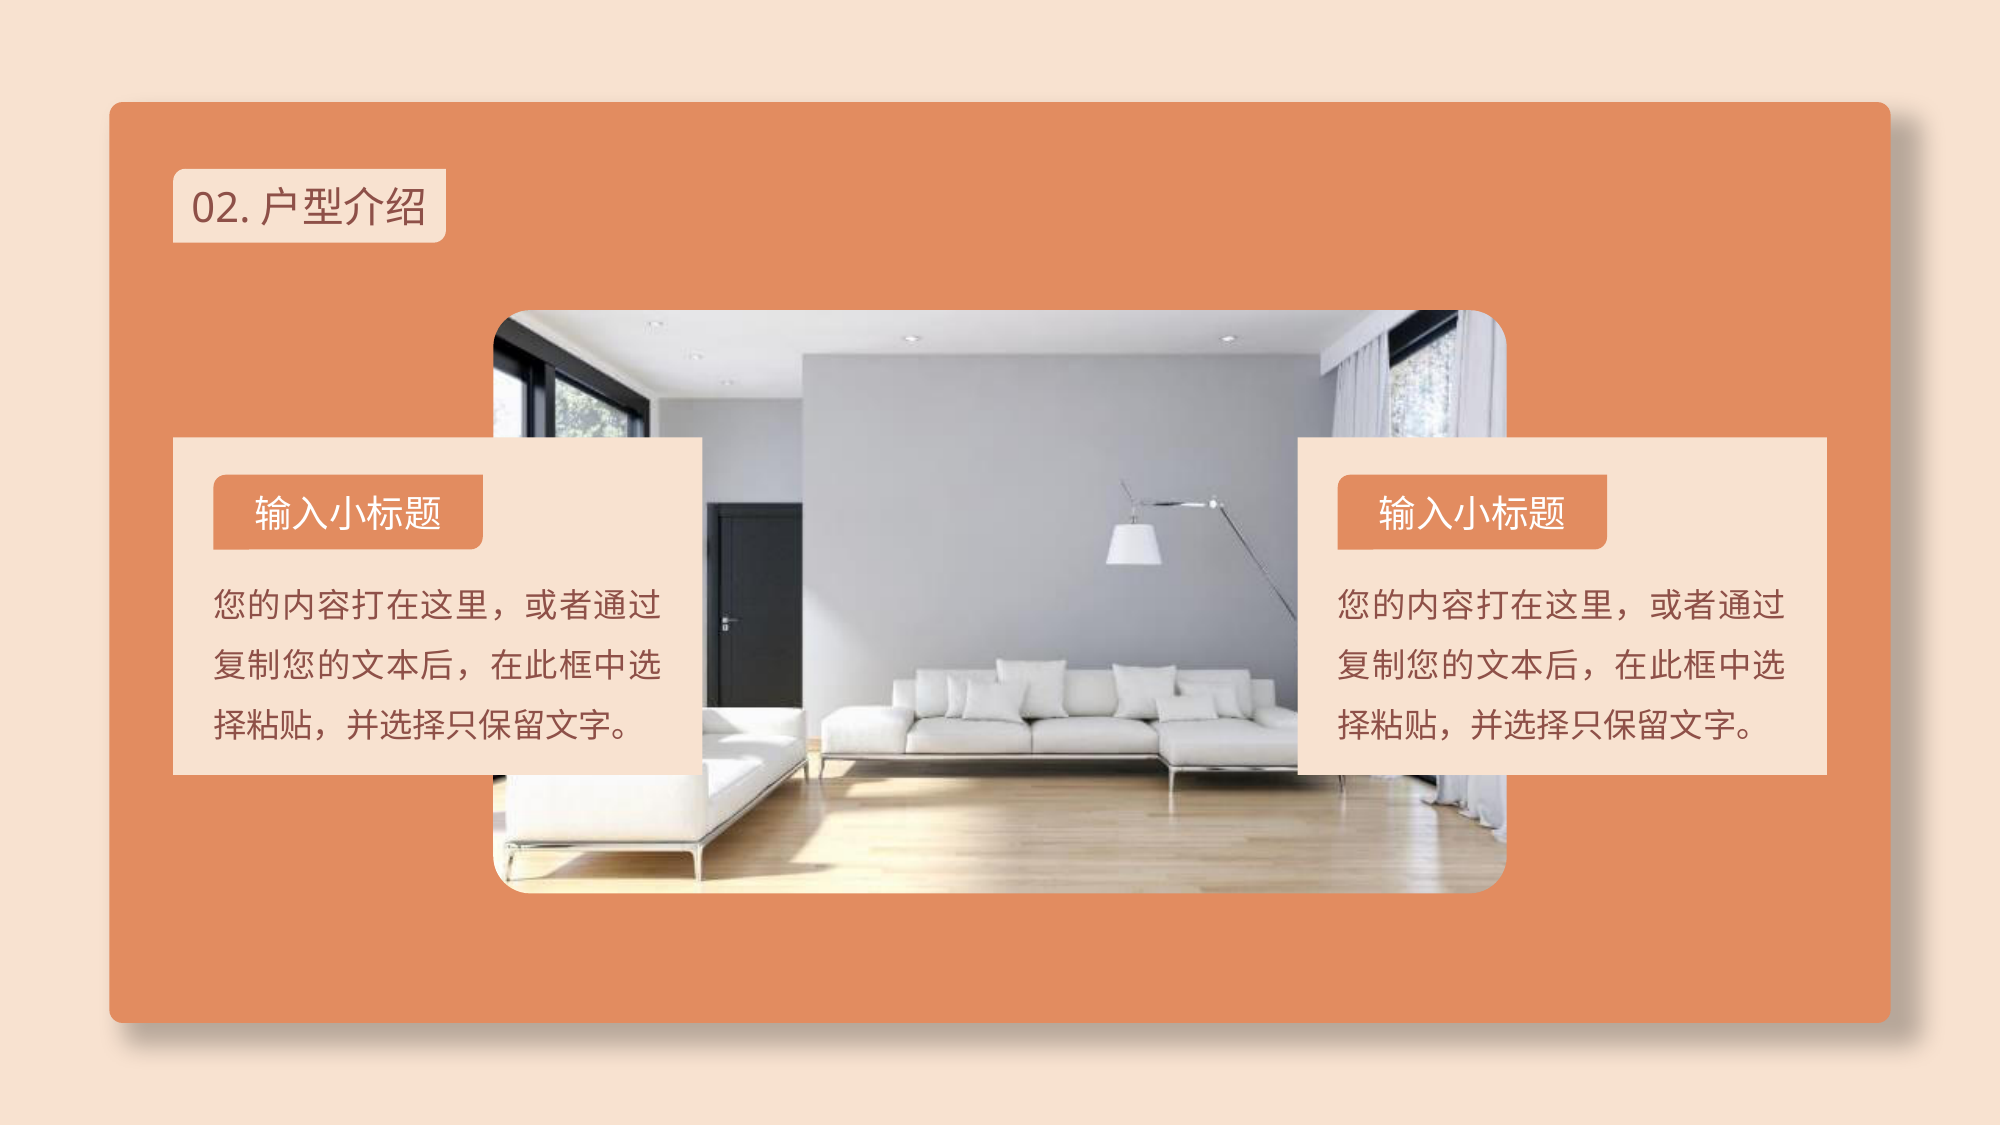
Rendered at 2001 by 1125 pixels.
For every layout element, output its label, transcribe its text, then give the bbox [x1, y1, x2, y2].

text_box [1507, 436, 1828, 776]
picture [493, 310, 1507, 894]
text_box 输入小标题 [212, 473, 484, 551]
list 02.户型介绍 [173, 168, 446, 243]
text_box 您的内容打在这里，或者通过复制您的文本后，在此框中选择粘贴，并选择只保留文字。 [213, 564, 493, 745]
text_box 输入小标题 [1507, 473, 1609, 551]
text_box 您的内容打在这里，或者通过复制您的文本后，在此框中选择粘贴，并选择只保留文字。 [1507, 564, 1787, 745]
text_box [172, 436, 493, 776]
